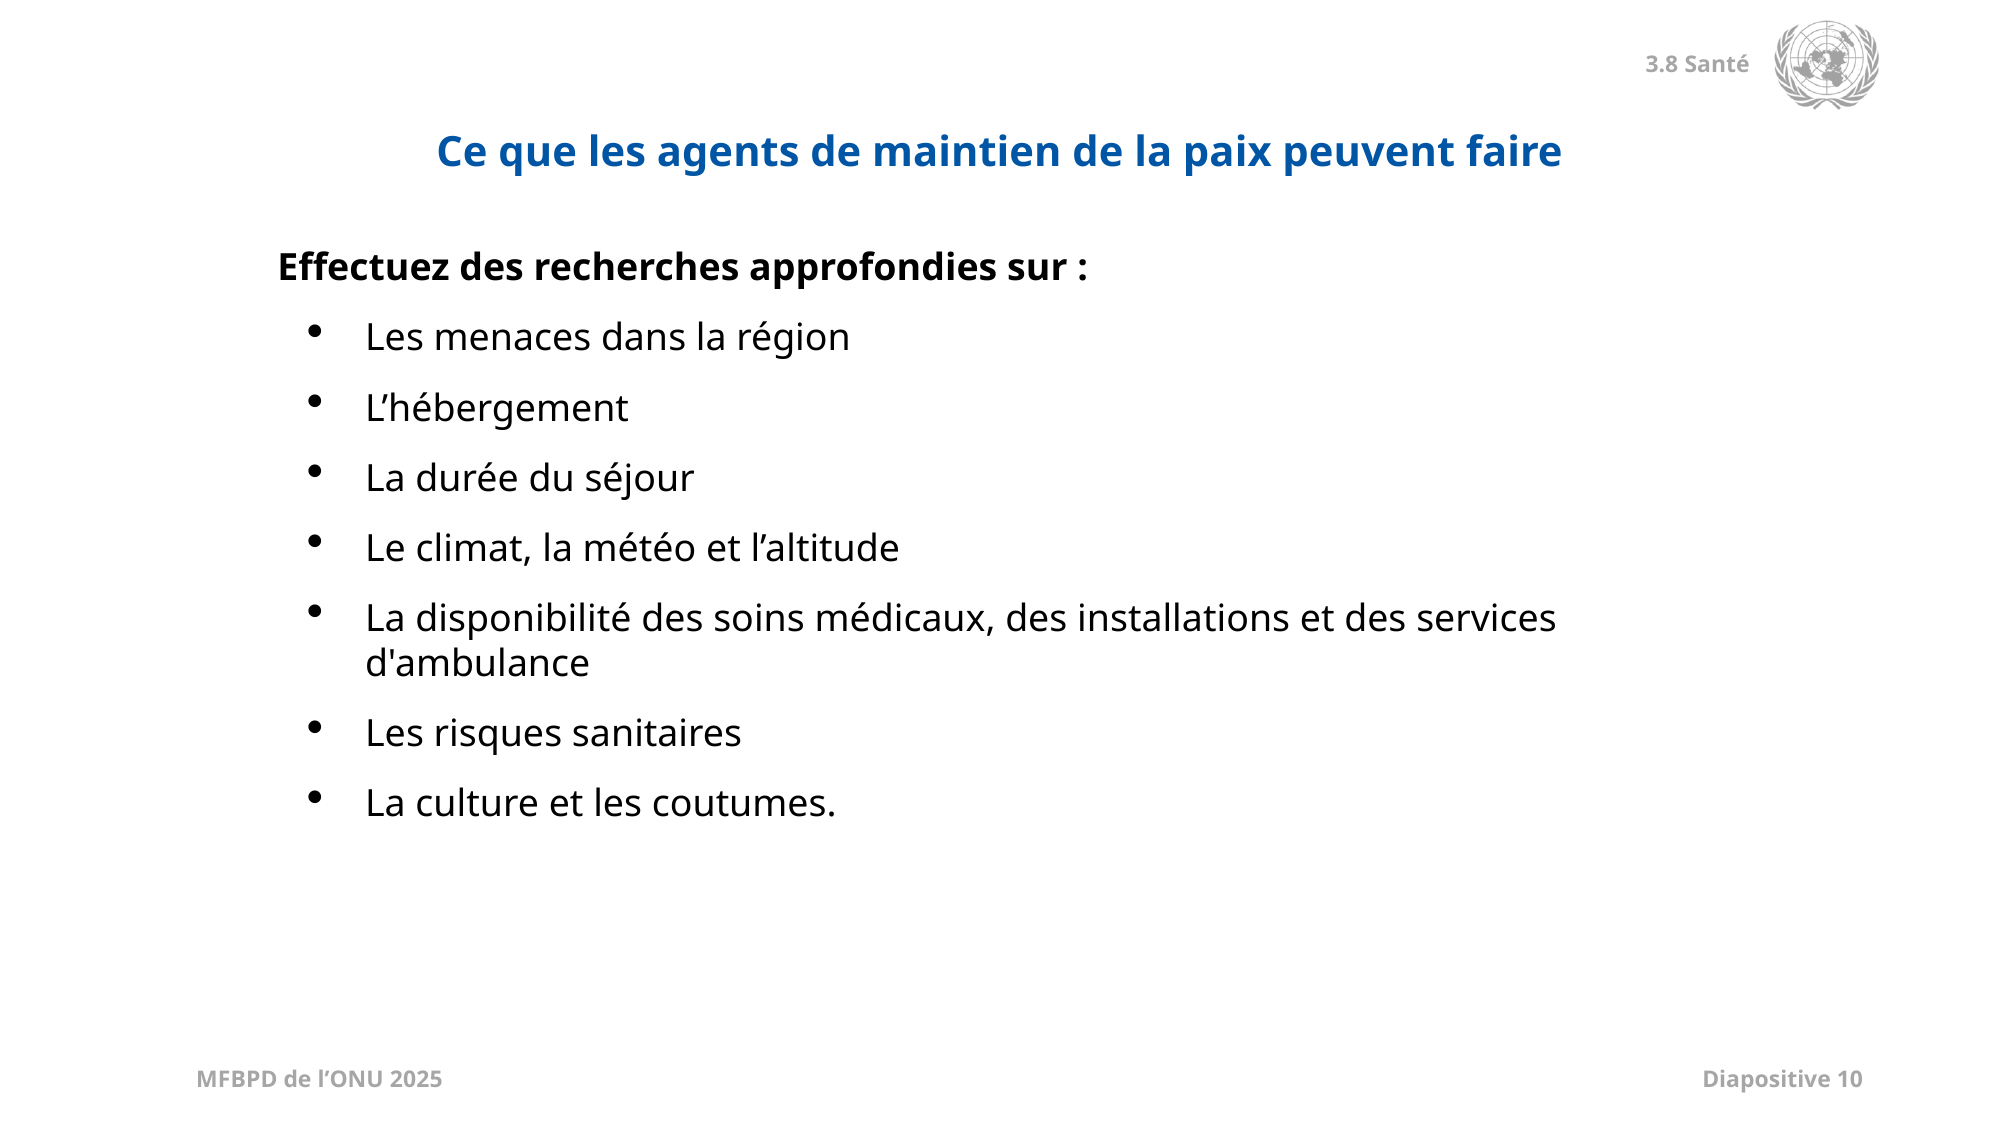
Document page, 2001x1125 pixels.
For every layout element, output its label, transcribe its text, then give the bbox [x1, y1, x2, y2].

text_box Effectuez des recherches approfondies sur : Les menaces dans la région L’hébergement La durée du séjour Le climat, la météo et l’altitude La disponibilité des soins médicaux, des installations et des services d'ambulance Les risques sanitaires La culture et les coutumes. [262, 235, 1739, 832]
text_box Ce que les agents de maintien de la paix peuvent faire [204, 117, 1796, 183]
